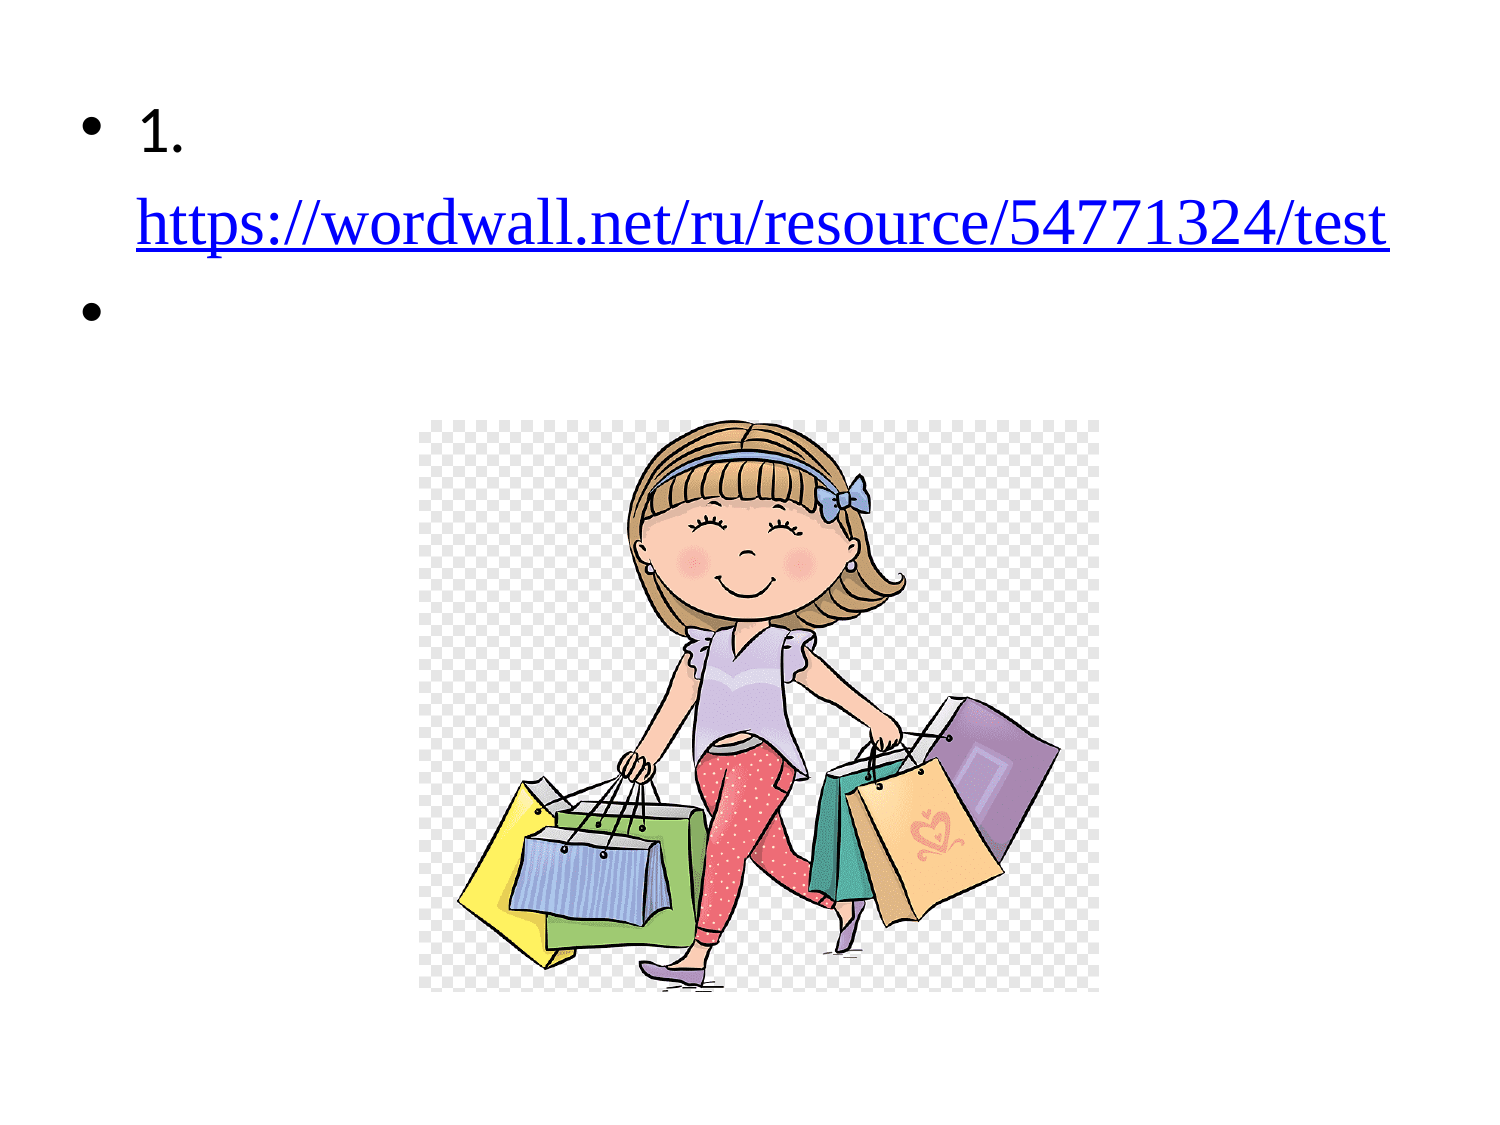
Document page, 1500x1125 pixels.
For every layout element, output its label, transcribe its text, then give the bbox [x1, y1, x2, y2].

picture [418, 420, 1099, 992]
list 1. https://wordwall.net/ru/resource/54771324/test [64, 66, 1415, 809]
